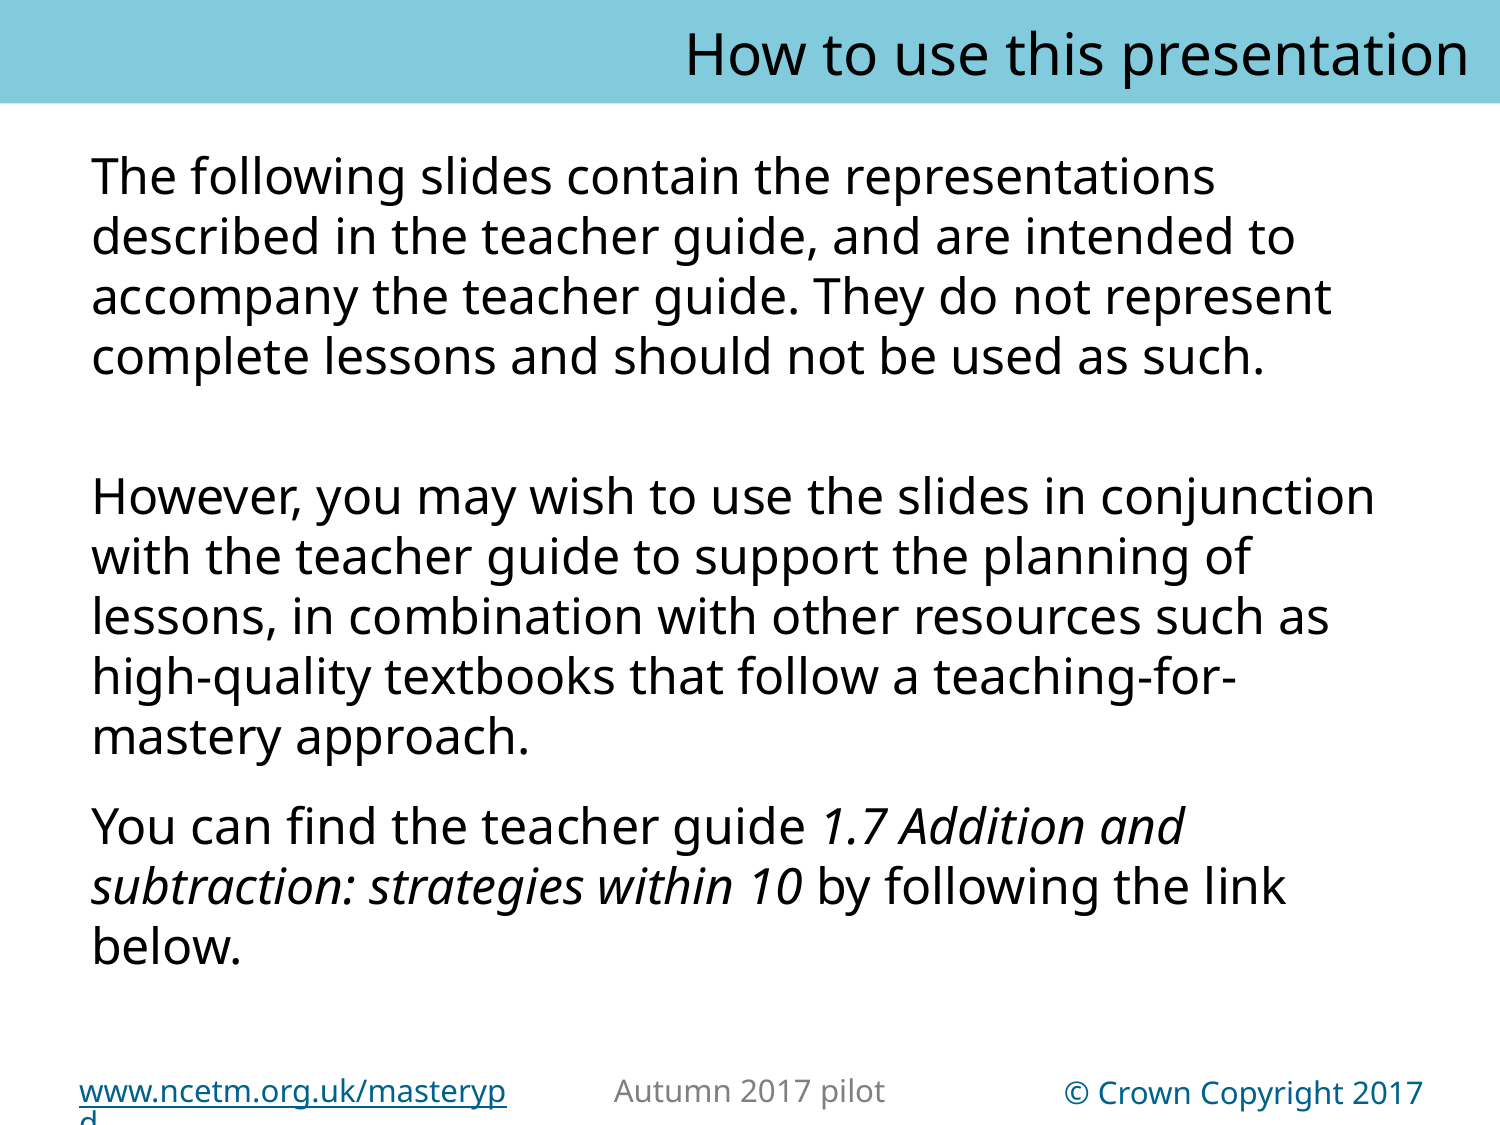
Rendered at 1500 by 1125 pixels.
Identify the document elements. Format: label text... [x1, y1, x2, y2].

list You can find the teacher guide 1.7 Addition and subtraction: strategies within 10 by following the link below. [76, 786, 1424, 972]
list How to use this presentation [0, 0, 1500, 104]
